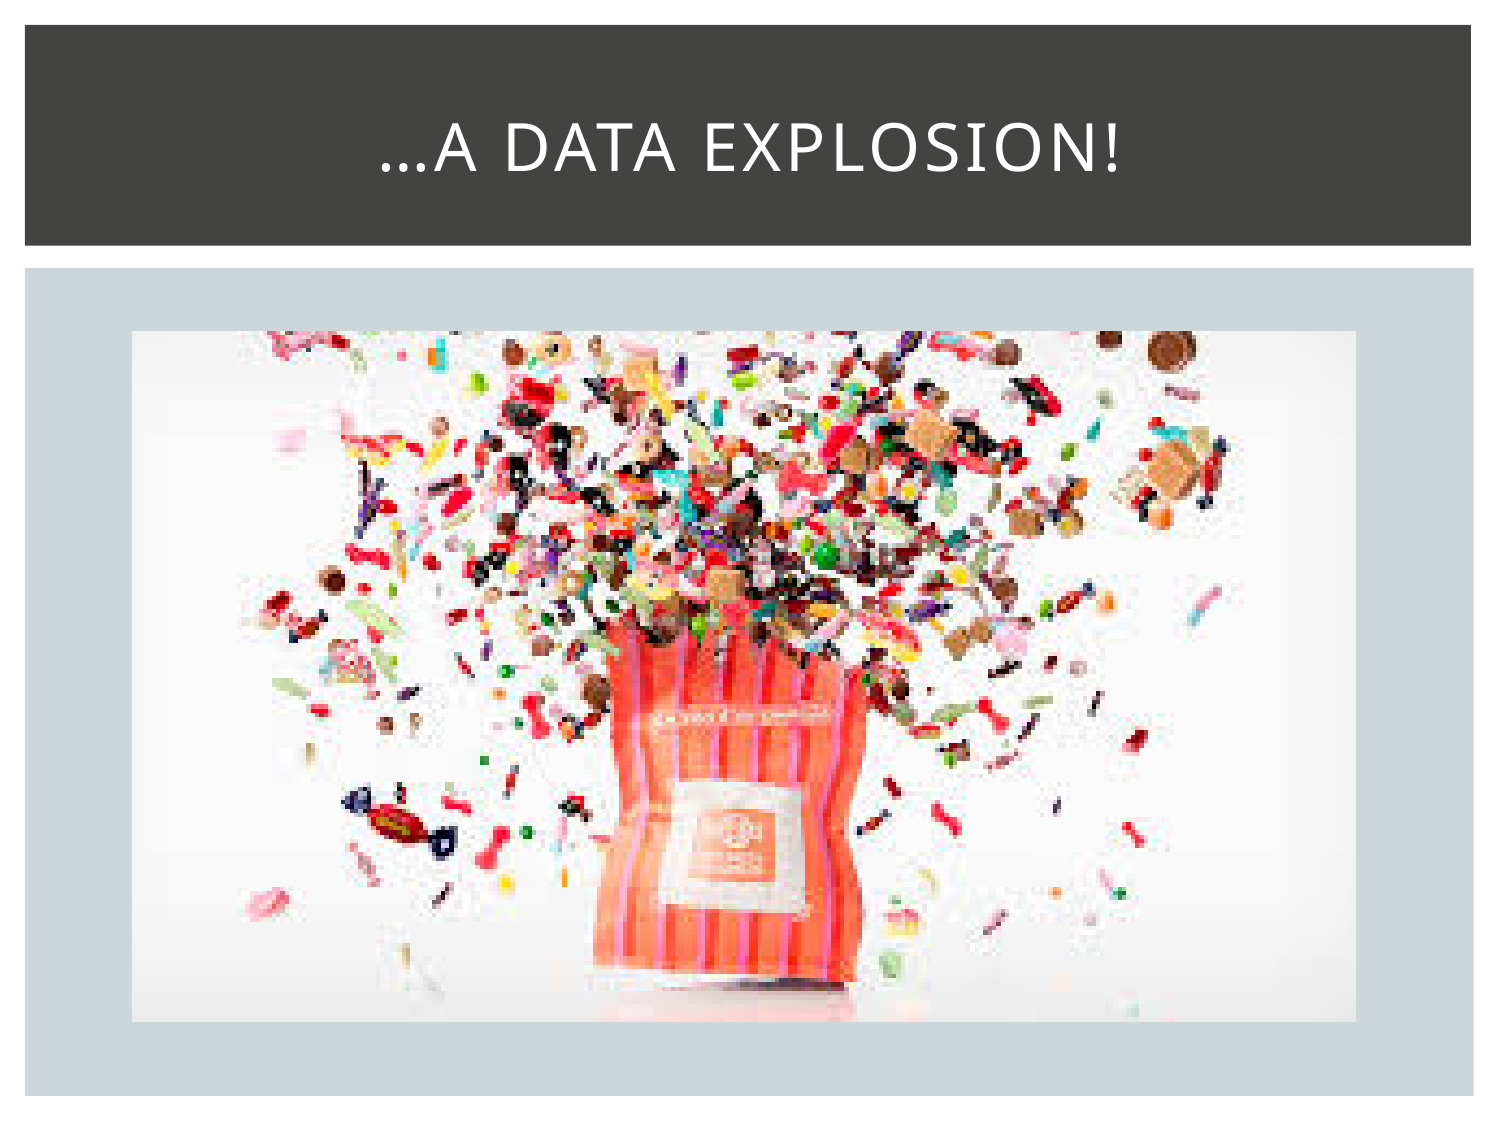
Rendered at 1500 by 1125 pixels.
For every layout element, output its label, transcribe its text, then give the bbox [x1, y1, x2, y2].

title …A Data Explosion! [62, 58, 1438, 232]
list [131, 314, 1357, 1039]
